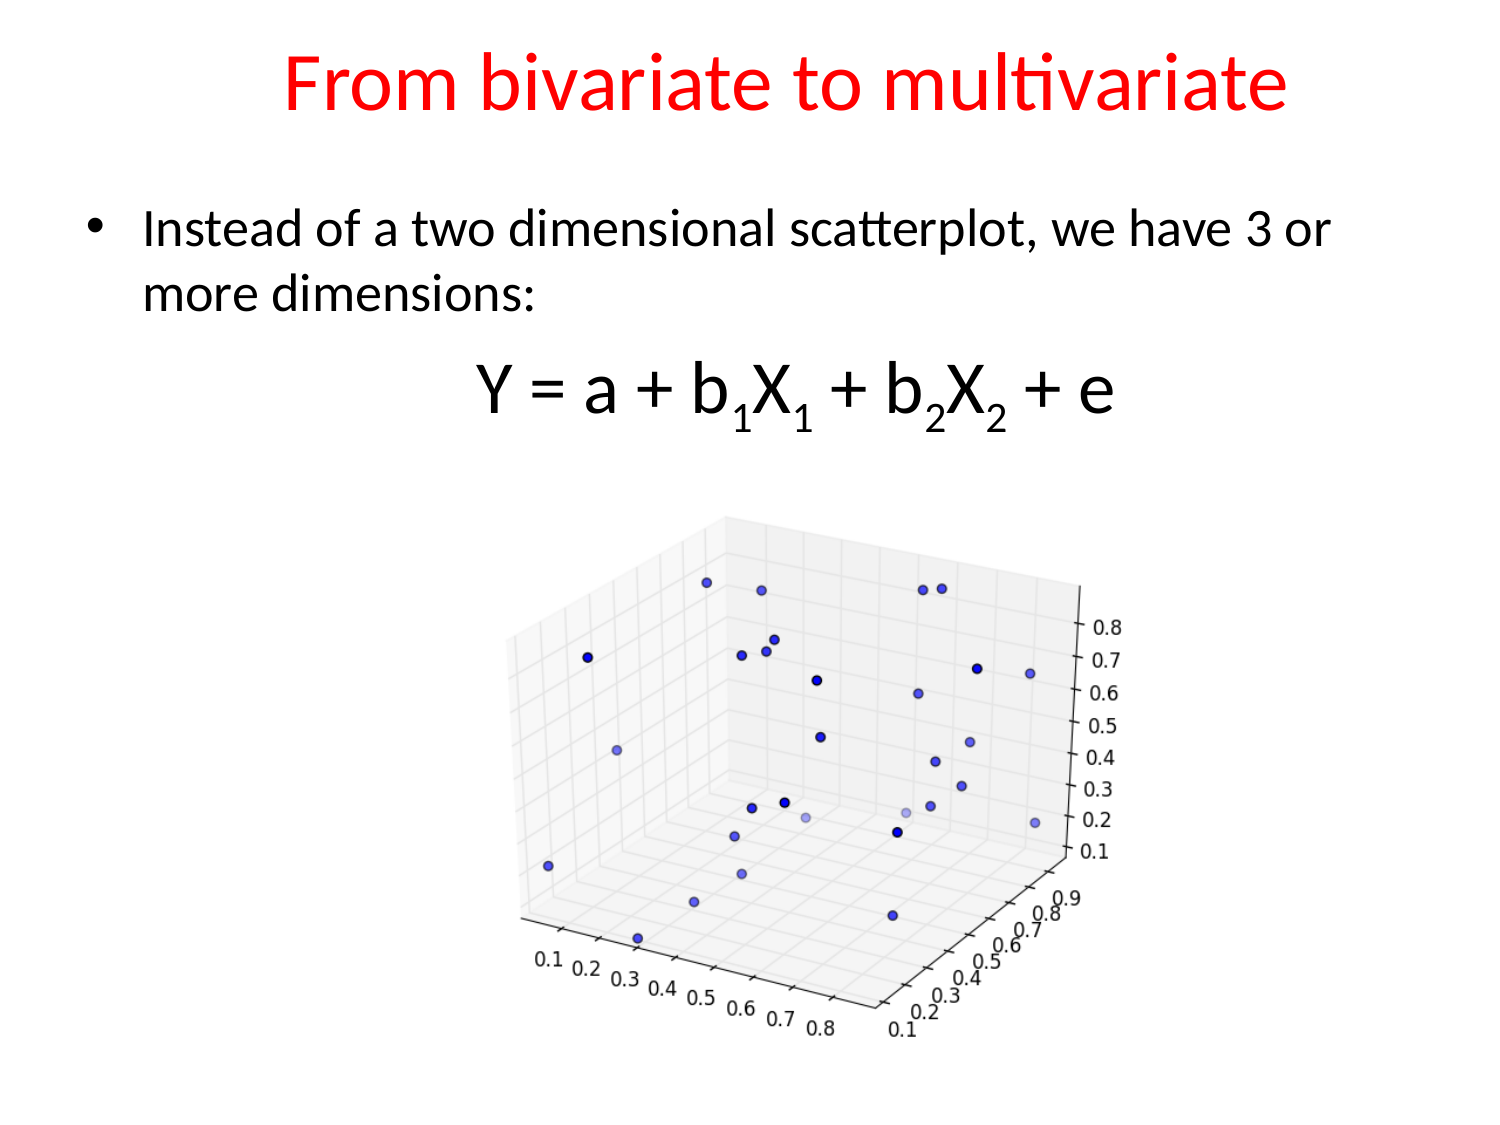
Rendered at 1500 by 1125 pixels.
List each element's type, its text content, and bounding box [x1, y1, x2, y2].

text_box From bivariate to multivariate [112, 0, 1463, 172]
text_box Y = a + b1X1 + b2X2 + e [339, 332, 1235, 451]
picture [454, 503, 1150, 1065]
list Instead of a two dimensional scatterplot, we have 3 or more dimensions: [70, 184, 1465, 1012]
